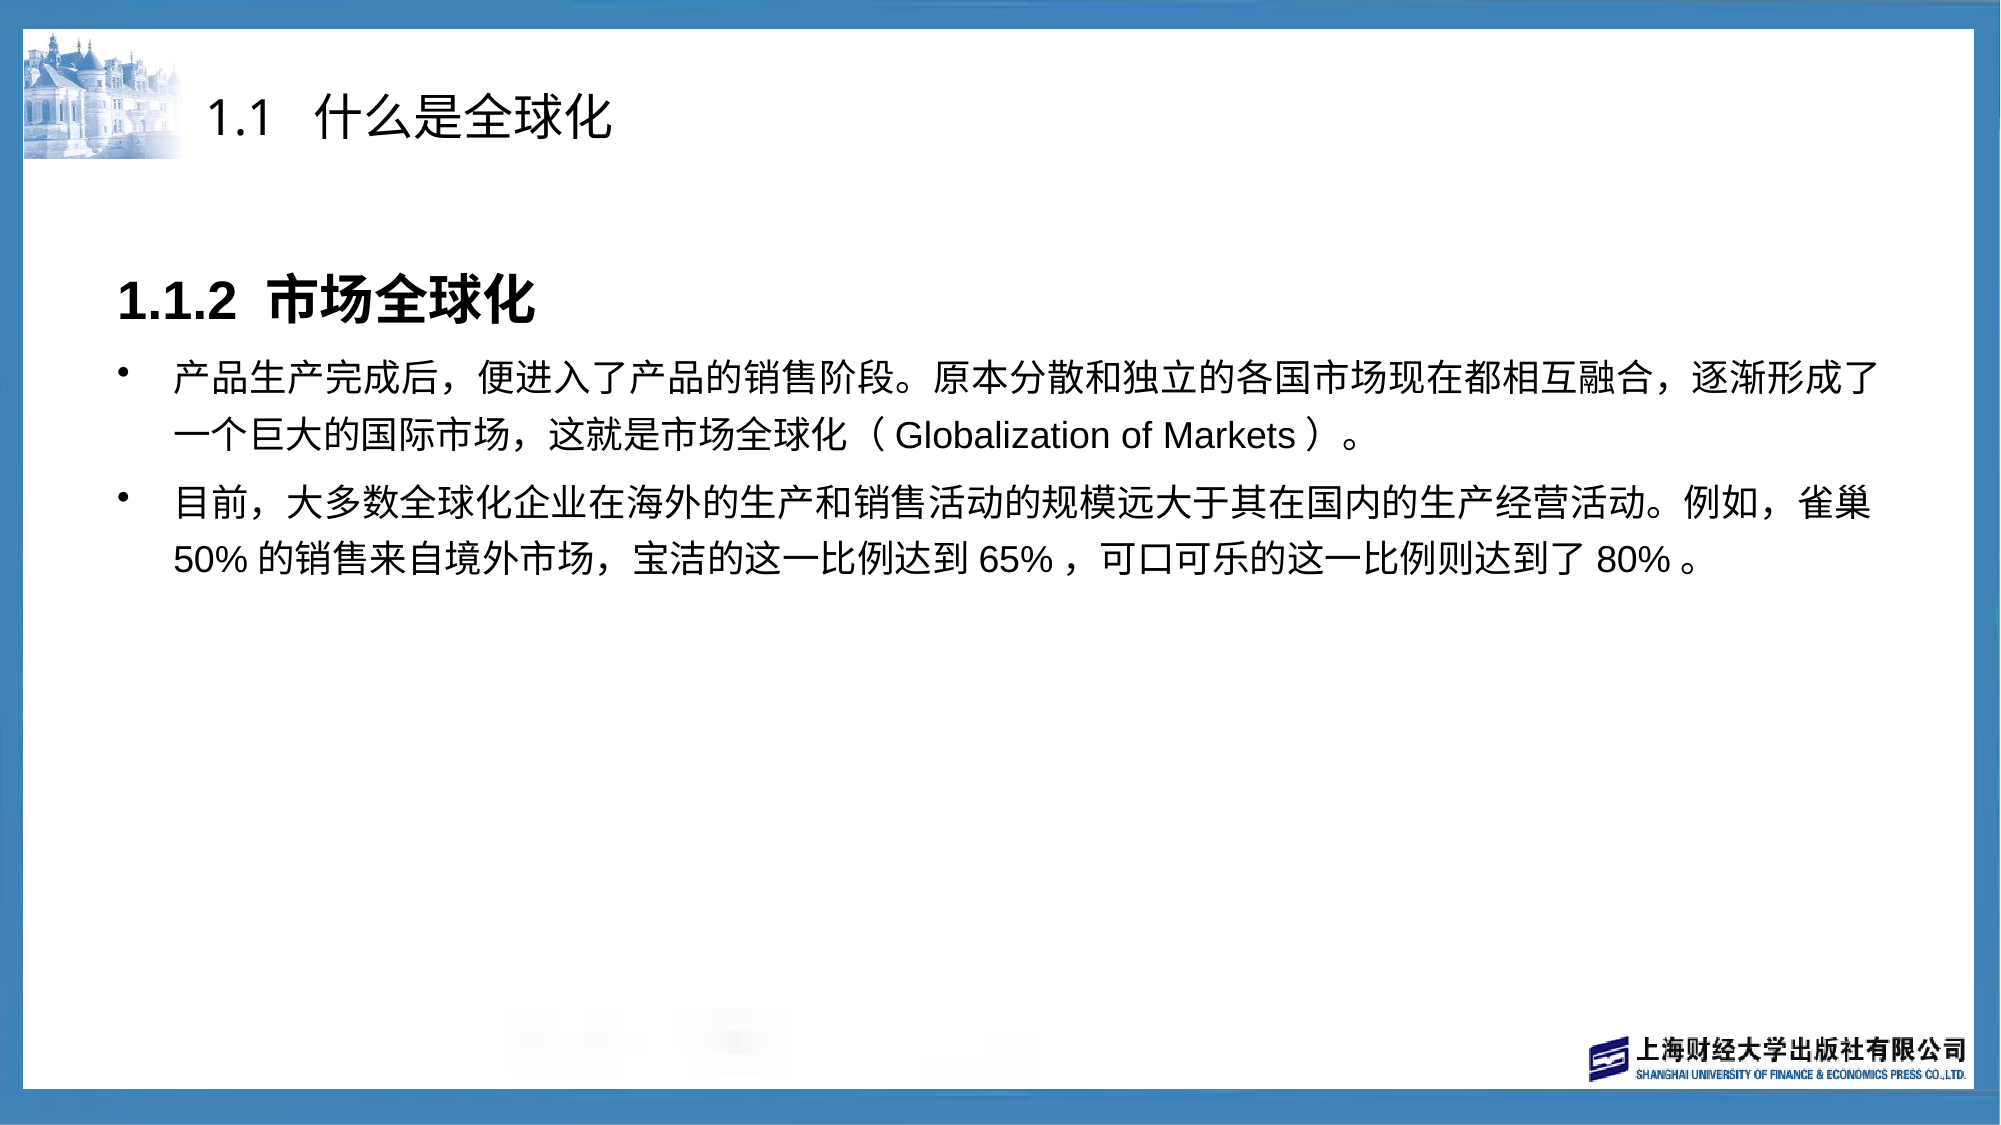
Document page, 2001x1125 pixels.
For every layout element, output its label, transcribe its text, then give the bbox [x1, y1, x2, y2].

list 1.1.2 市场全球化 产品生产完成后，便进入了产品的销售阶段。原本分散和独立的各国市场现在都相互融合，逐渐形成了一个巨大的国际市场，这就是市场全球化（Globalization of Markets）。 目前，大多数全球化企业在海外的生产和销售活动的规模远大于其在国内的生产经营活动。例如，雀巢50%的销售来自境外市场，宝洁的这一比例达到65%，可口可乐的这一比例则达到了80%。 [102, 241, 1898, 1065]
title 1.1 什么是全球化 [190, 64, 1547, 168]
picture [0, 0, 2001, 1125]
